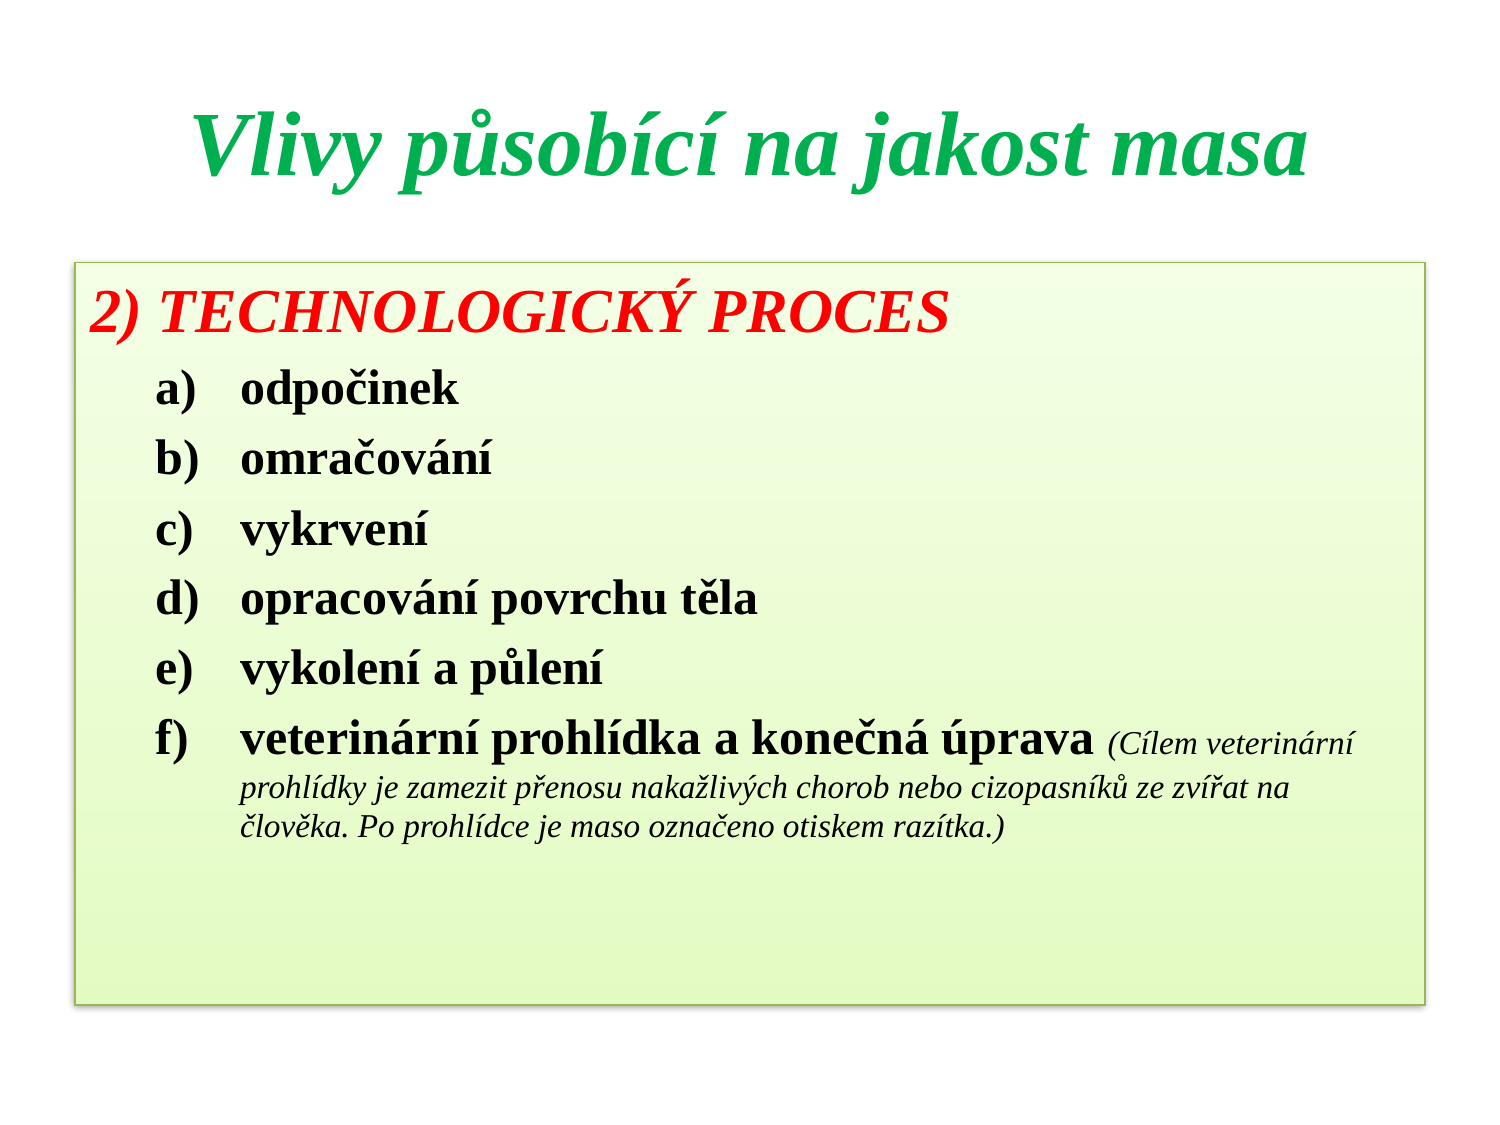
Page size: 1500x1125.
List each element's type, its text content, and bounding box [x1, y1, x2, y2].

list 2) TECHNOLOGICKÝ PROCES odpočinek omračování vykrvení opracování povrchu těla vykolení a půlení veterinární prohlídka a konečná úprava (Cílem veterinární prohlídky je zamezit přenosu nakažlivých chorob nebo cizopasníků ze zvířat na člověka. Po prohlídce je maso označeno otiskem razítka.) [74, 262, 1426, 1006]
title Vlivy působící na jakost masa [74, 44, 1426, 233]
